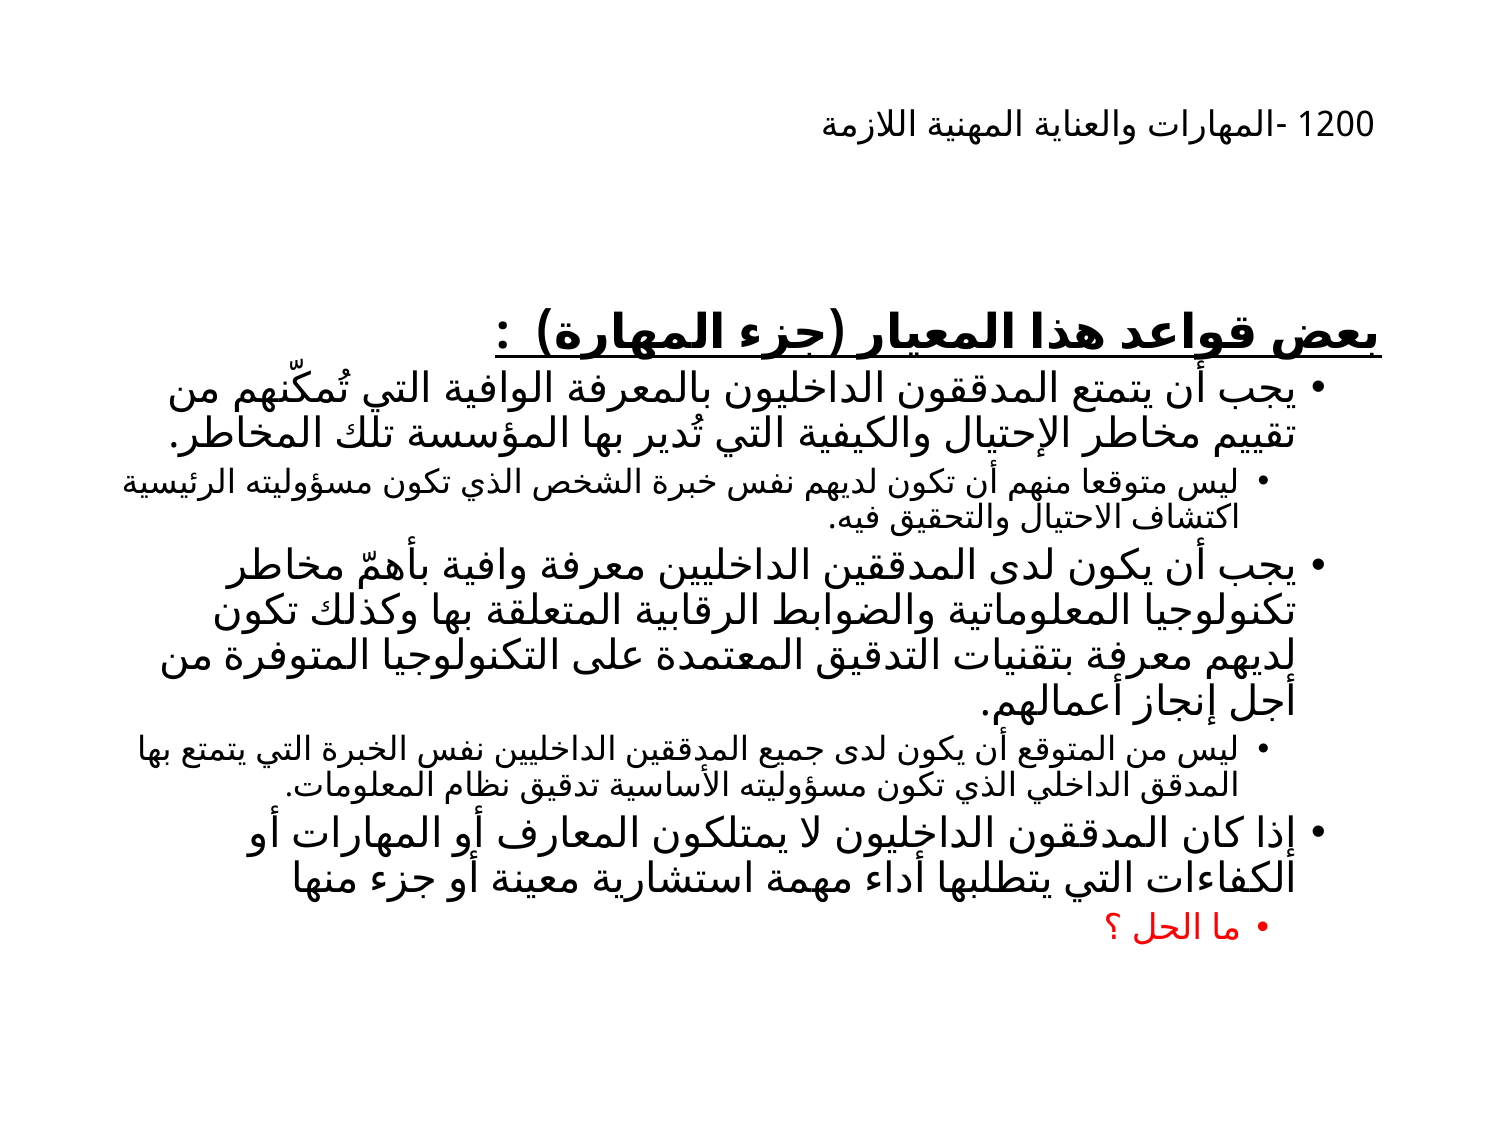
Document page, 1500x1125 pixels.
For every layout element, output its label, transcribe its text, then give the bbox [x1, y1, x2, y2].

title 1200 -المهارات والعناية المهنية اللازمة [103, 59, 1397, 232]
list بعض قواعد هذا المعيار (جزء المهارة) : يجب أن يتمتع المدققون الداخليون بالمعرفة الوافية التي تُمكّنهم من تقييم مخاطر الإحتيال والكيفية التي تُدير بها المؤسسة تلك المخاطر. ليس متوقعا منهم أن تكون لديهم نفس خبرة الشخص الذي تكون مسؤوليته الرئيسية اكتشاف الاحتيال والتحقيق فيه. يجب أن يكون لدى المدققين الداخليين معرفة وافية بأهمّ مخاطر تكنولوجيا المعلوماتية والضوابط الرقابية المتعلقة بها وكذلك تكون لديهم معرفة بتقنيات التدقيق المعتمدة على التكنولوجيا المتوفرة من أجل إنجاز أعمالهم. ليس من المتوقع أن يكون لدى جميع المدققين الداخليين نفس الخبرة التي يتمتع بها المدقق الداخلي الذي تكون مسؤوليته الأساسية تدقيق نظام المعلومات. إذا كان المدققون الداخليون لا يمتلكون المعارف أو المهارات أو الكفاءات التي يتطلبها أداء مهمة استشارية معينة أو جزء منها ما الحل ؟ [103, 299, 1397, 1014]
